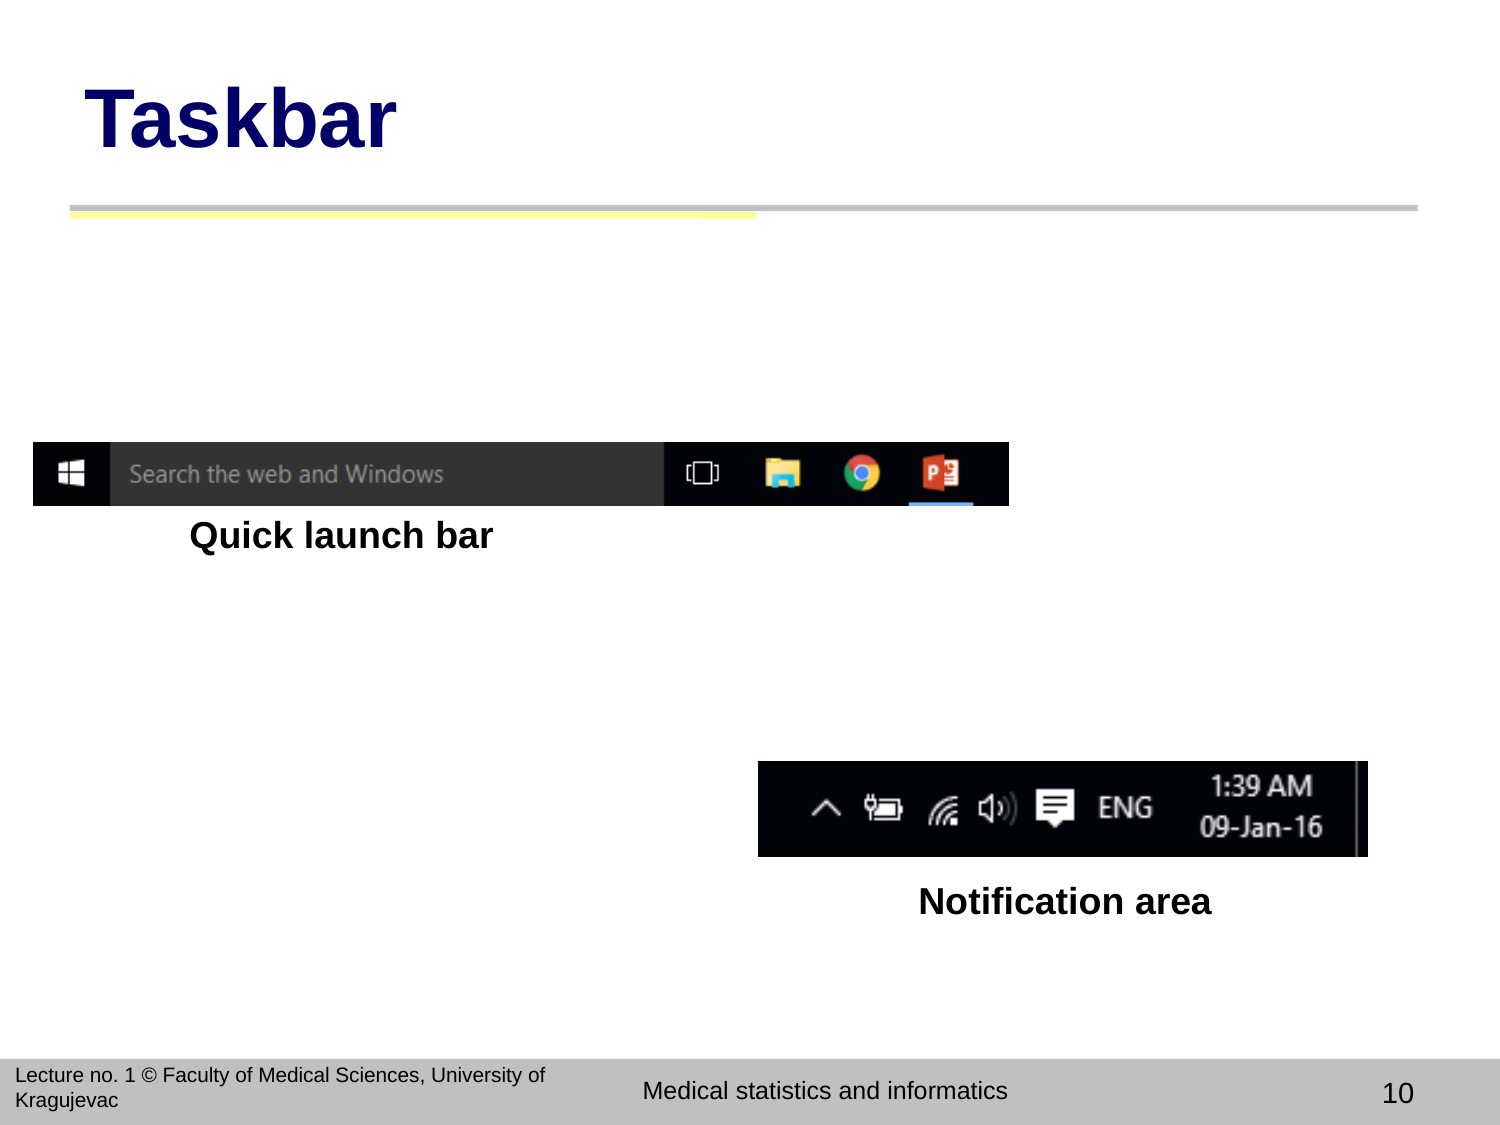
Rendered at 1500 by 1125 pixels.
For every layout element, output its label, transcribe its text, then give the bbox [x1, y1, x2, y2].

text_box Notification area [903, 869, 1235, 930]
slide_number 10 [1161, 1066, 1430, 1125]
picture [33, 442, 1009, 506]
footer Medical statistics and informatics [512, 1066, 1140, 1125]
picture [757, 761, 1368, 858]
slide_number Lecture no. 1 © Faculty of Medical Sciences, University of Kragujevac [0, 1053, 624, 1108]
title Taskbar [69, 19, 1426, 208]
text_box Quick launch bar [174, 515, 509, 564]
